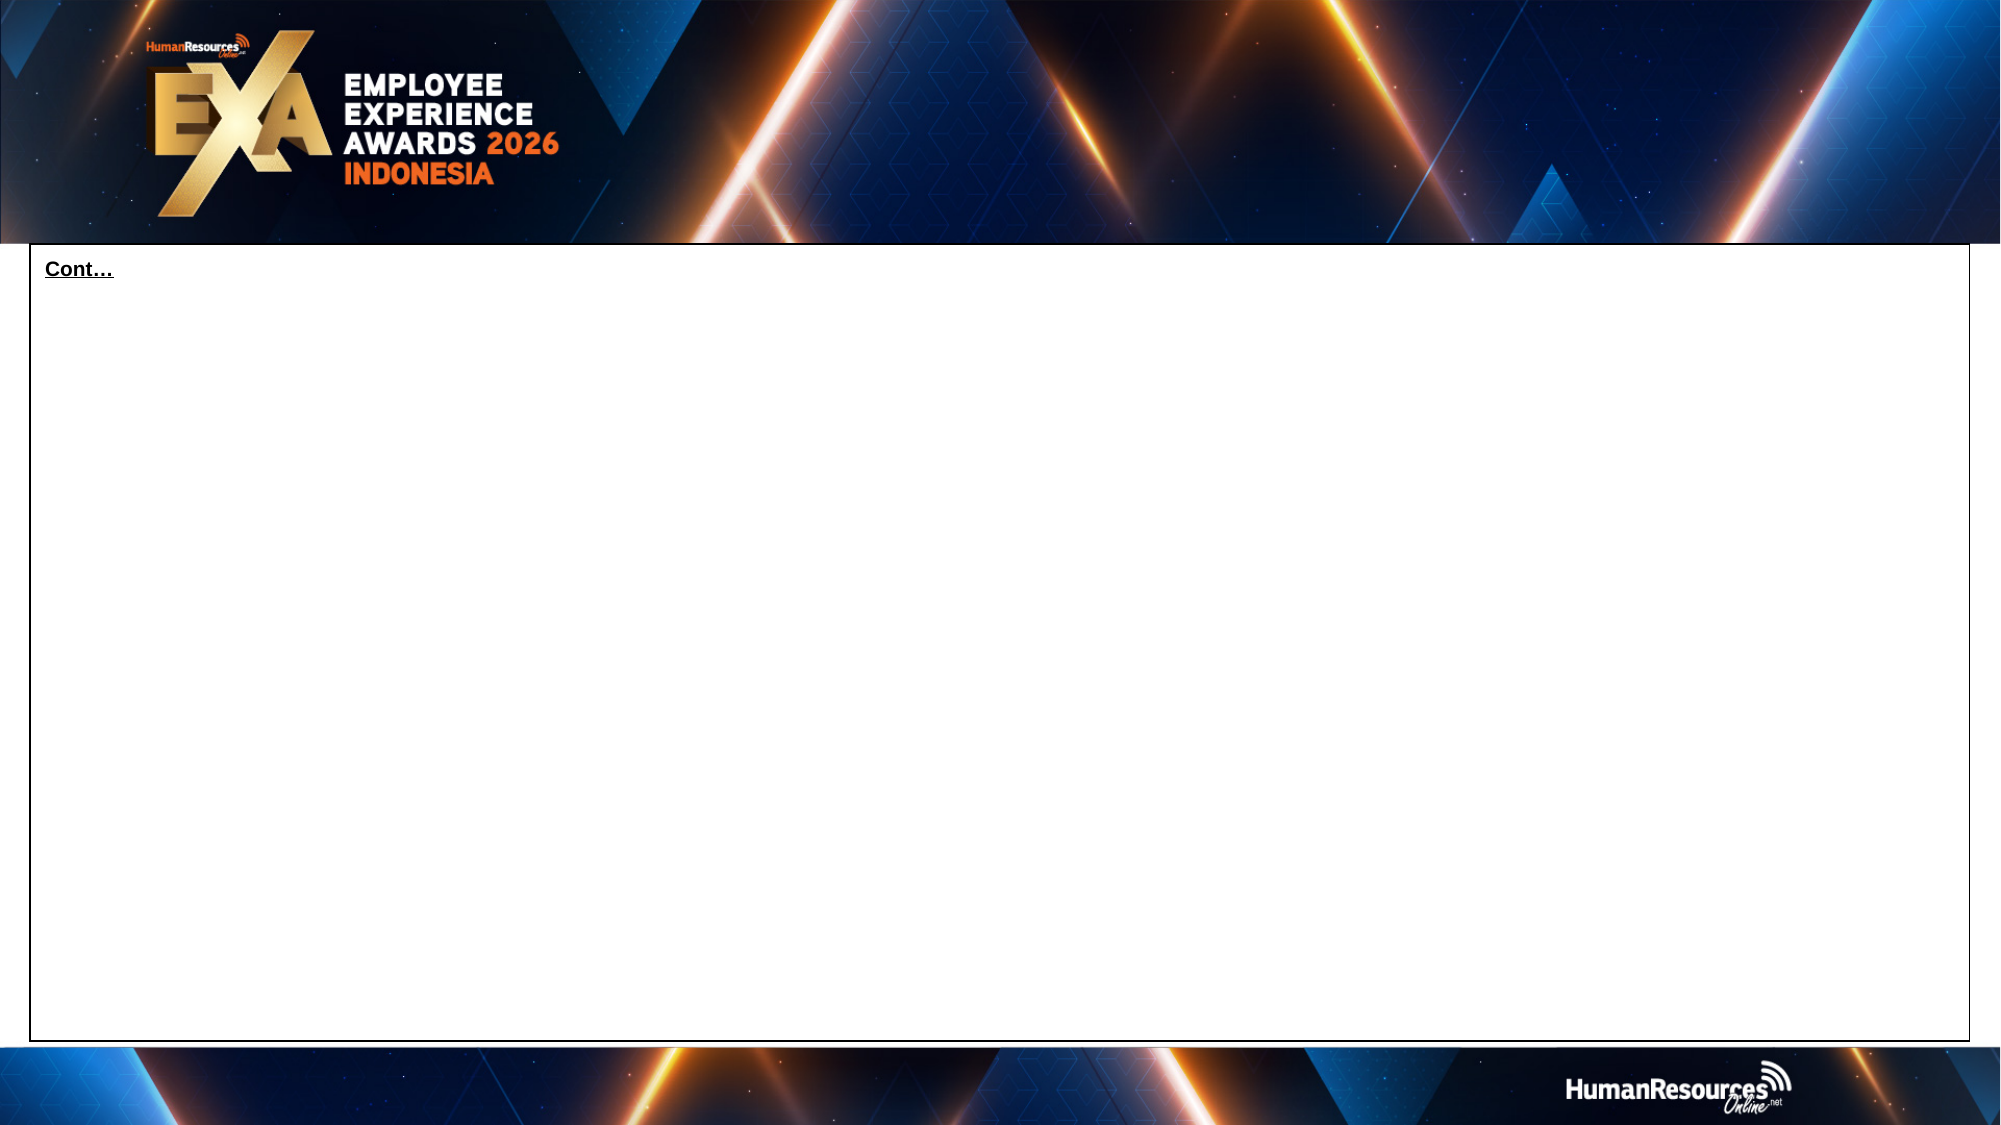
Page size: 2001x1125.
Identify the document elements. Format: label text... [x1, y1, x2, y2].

picture [0, 0, 2001, 1125]
text_box Cont… [30, 243, 1970, 1042]
